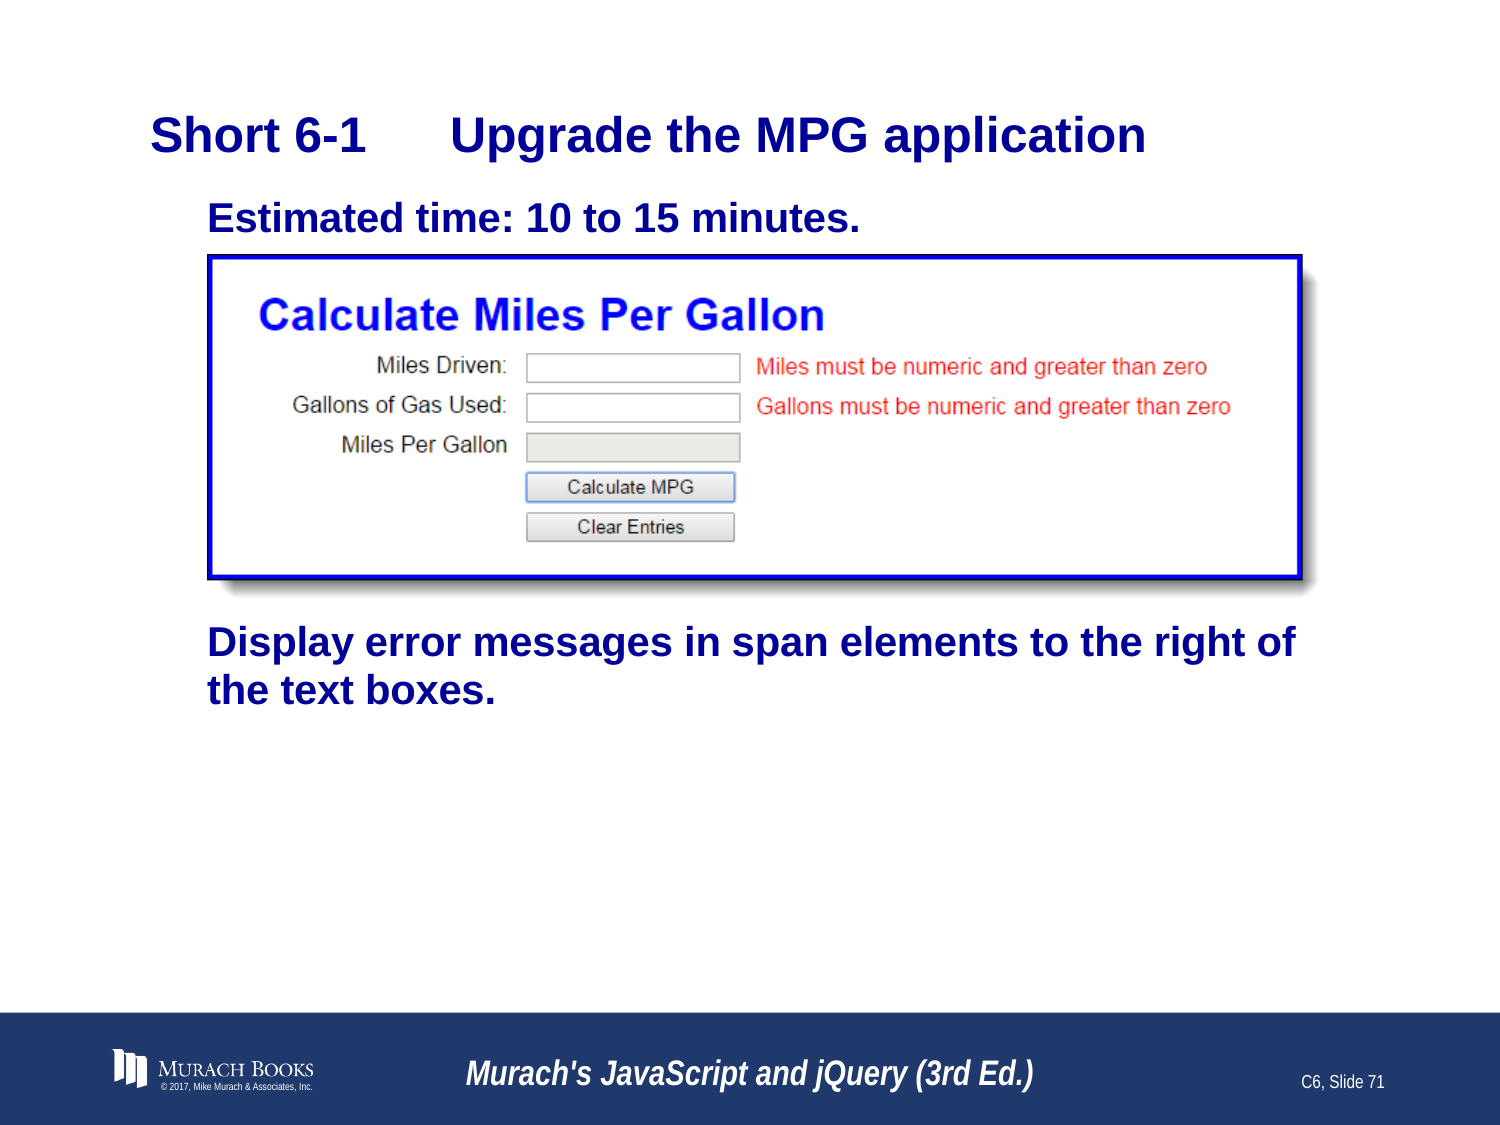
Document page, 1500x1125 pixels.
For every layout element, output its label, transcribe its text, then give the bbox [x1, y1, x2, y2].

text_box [149, 174, 1350, 726]
slide_number C6, Slide 71 [1087, 1025, 1400, 1100]
title Short 6-1 Upgrade the MPG application [150, 102, 1350, 164]
slide_number Murach's JavaScript and jQuery (3rd Ed.) [463, 1025, 1050, 1100]
footer © 2017, Mike Murach & Associates, Inc. [12, 1025, 463, 1100]
